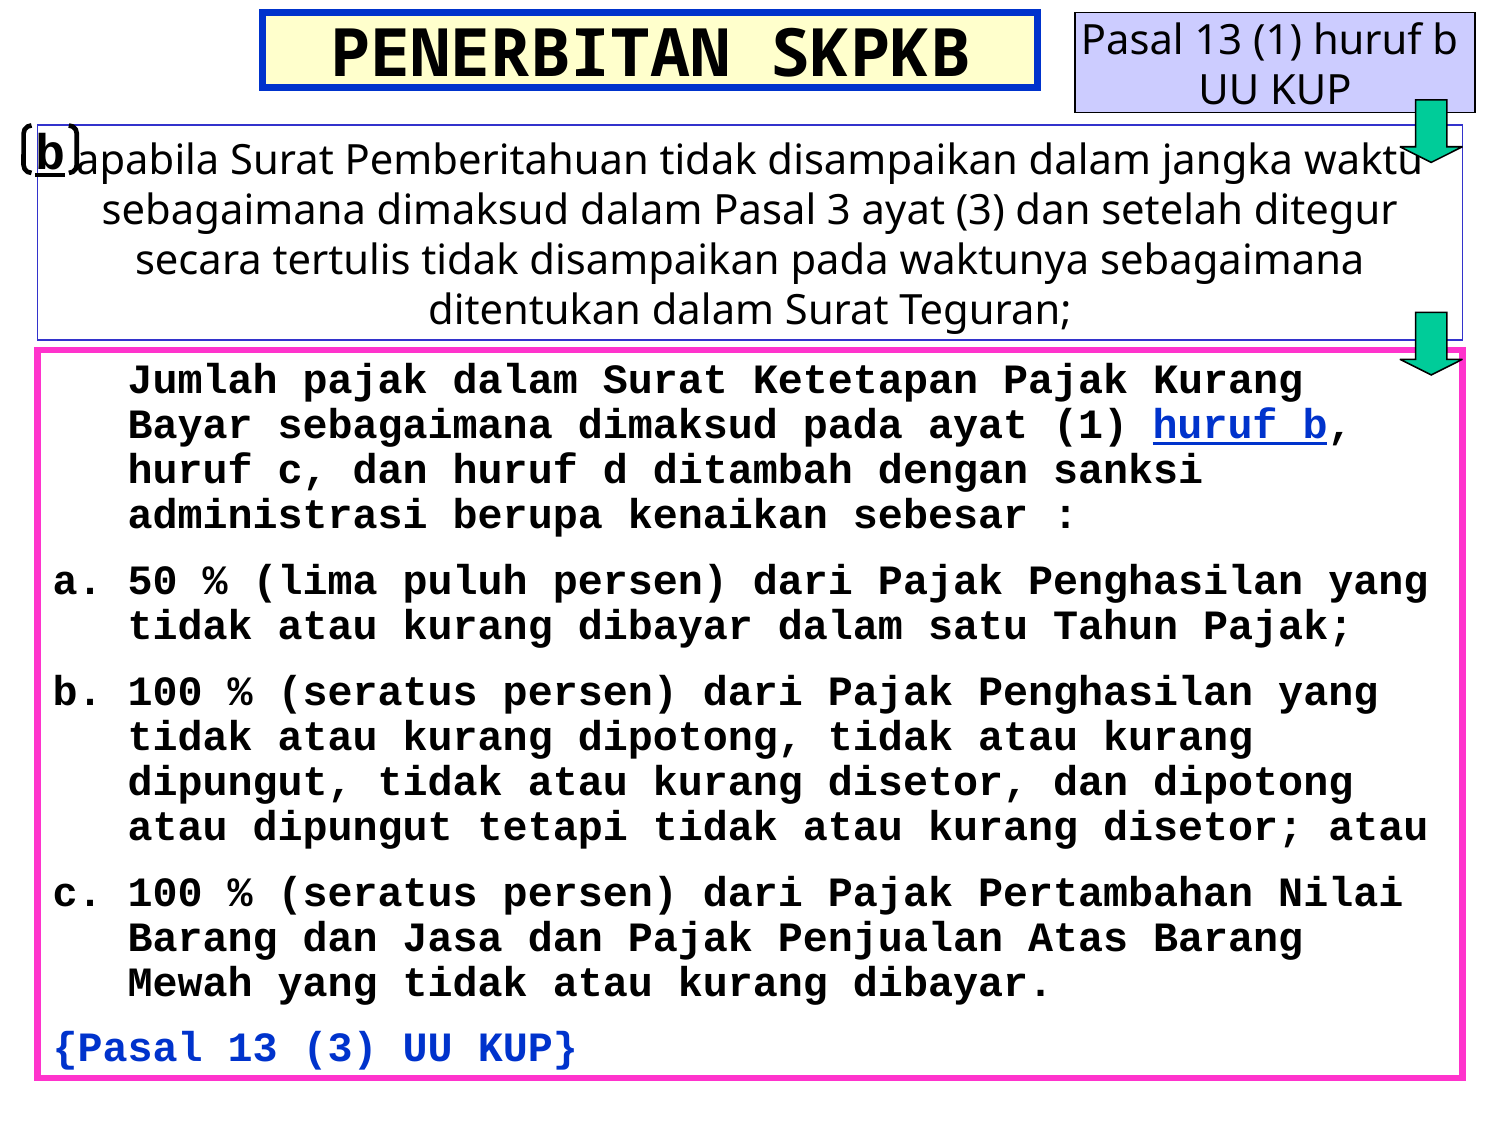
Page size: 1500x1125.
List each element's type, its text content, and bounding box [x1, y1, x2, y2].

title PENERBITAN SKPKB [262, 12, 1038, 88]
text_box [1399, 312, 1463, 375]
text_box [1399, 99, 1463, 163]
text_box Jumlah pajak dalam Surat Ketetapan Pajak Kurang Bayar sebagaimana dimaksud pada ayat (1) huruf b, huruf c, dan huruf d ditambah dengan sanksi administrasi berupa kenaikan sebesar : 50 % (lima puluh persen) dari Pajak Penghasilan yang tidak atau kurang dibayar dalam satu Tahun Pajak; 100 % (seratus persen) dari Pajak Penghasilan yang tidak atau kurang dipotong, tidak atau kurang dipungut, tidak atau kurang disetor, dan dipotong atau dipungut tetapi tidak atau kurang disetor; atau 100 % (seratus persen) dari Pajak Pertambahan Nilai Barang dan Jasa dan Pajak Penjualan Atas Barang Mewah yang tidak atau kurang dibayar. {Pasal 13 (3) UU KUP} [37, 349, 1463, 1079]
text_box apabila Surat Pemberitahuan tidak disampaikan dalam jangka waktu sebagaimana dimaksud dalam Pasal 3 ayat (3) dan setelah ditegur secara tertulis tidak disampaikan pada waktunya sebagaimana ditentukan dalam Surat Teguran; [37, 124, 1463, 340]
text_box Pasal 13 (1) huruf b UU KUP [1074, 12, 1475, 113]
text_box b [23, 125, 77, 173]
